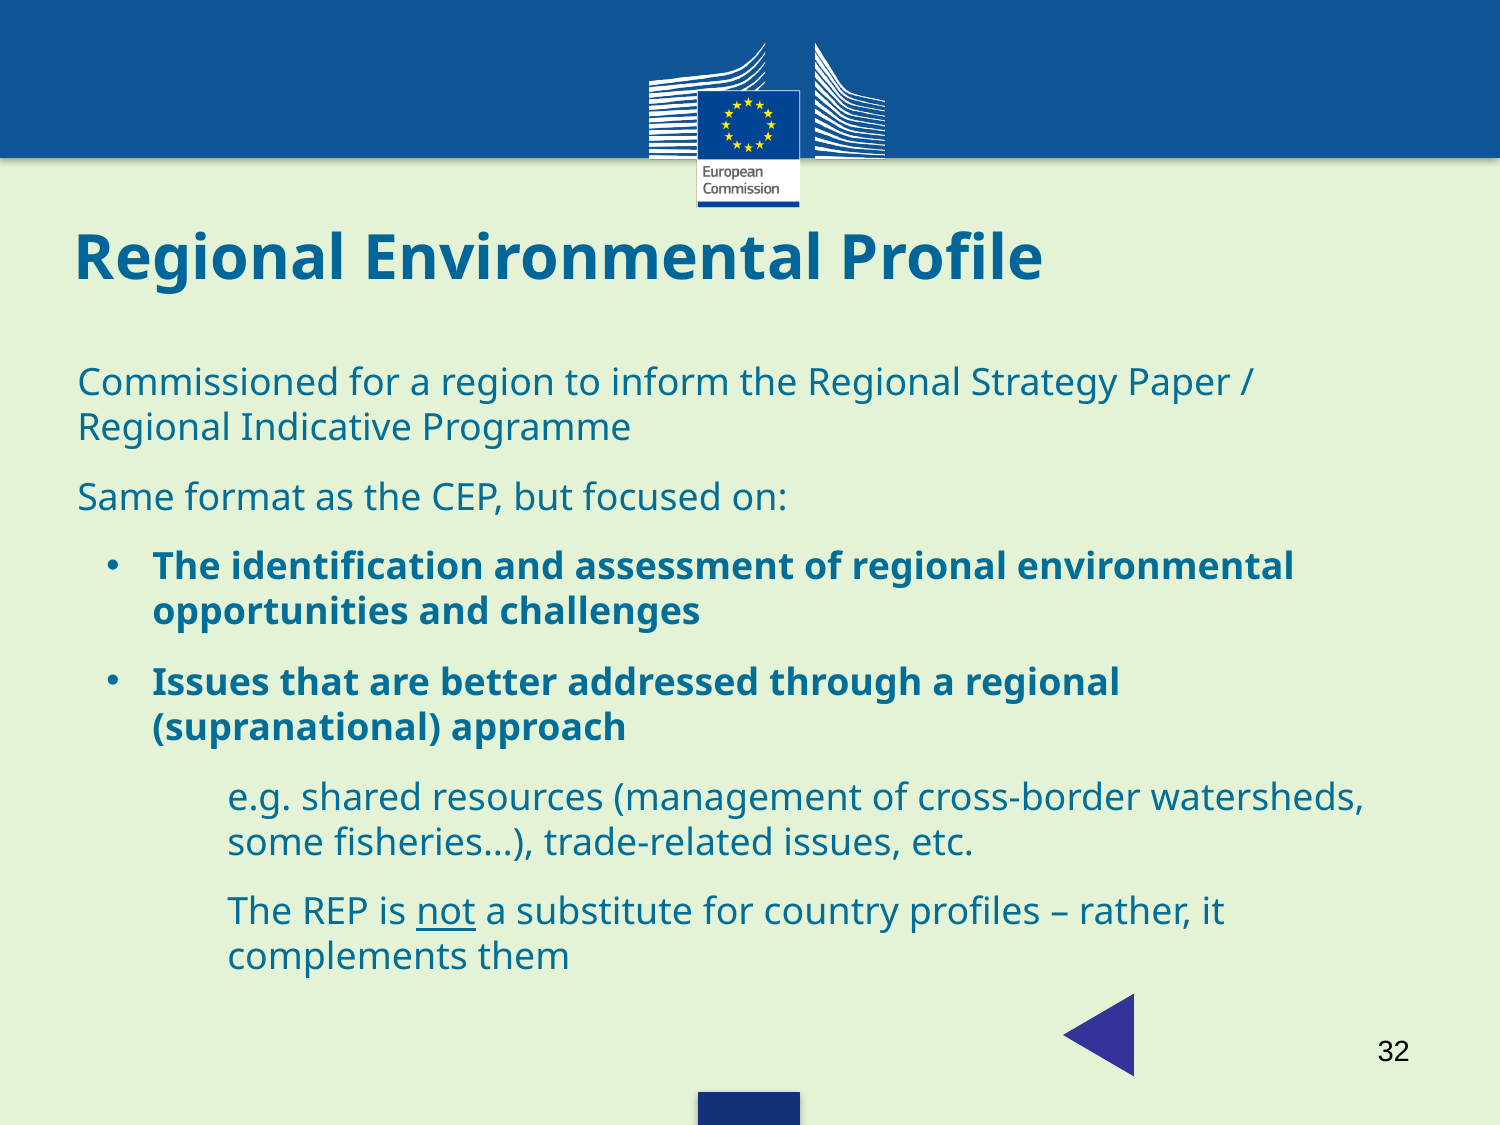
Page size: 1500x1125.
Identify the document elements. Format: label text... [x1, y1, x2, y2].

slide_number 32 [1074, 1024, 1426, 1103]
text_box [1062, 1028, 1074, 1042]
text_box Commissioned for a region to inform the Regional Strategy Paper / Regional Indicative Programme Same format as the CEP, but focused on: The identification and assessment of regional environmental opportunities and challenges Issues that are better addressed through a regional (supranational) approach e.g. shared resources (management of cross-border watersheds, some fisheries…), trade-related issues, etc. The REP is not a substitute for country profiles – rather, it complements them [62, 350, 1388, 1028]
picture [649, 42, 885, 152]
title Regional Environmental Profile [0, 152, 1278, 357]
